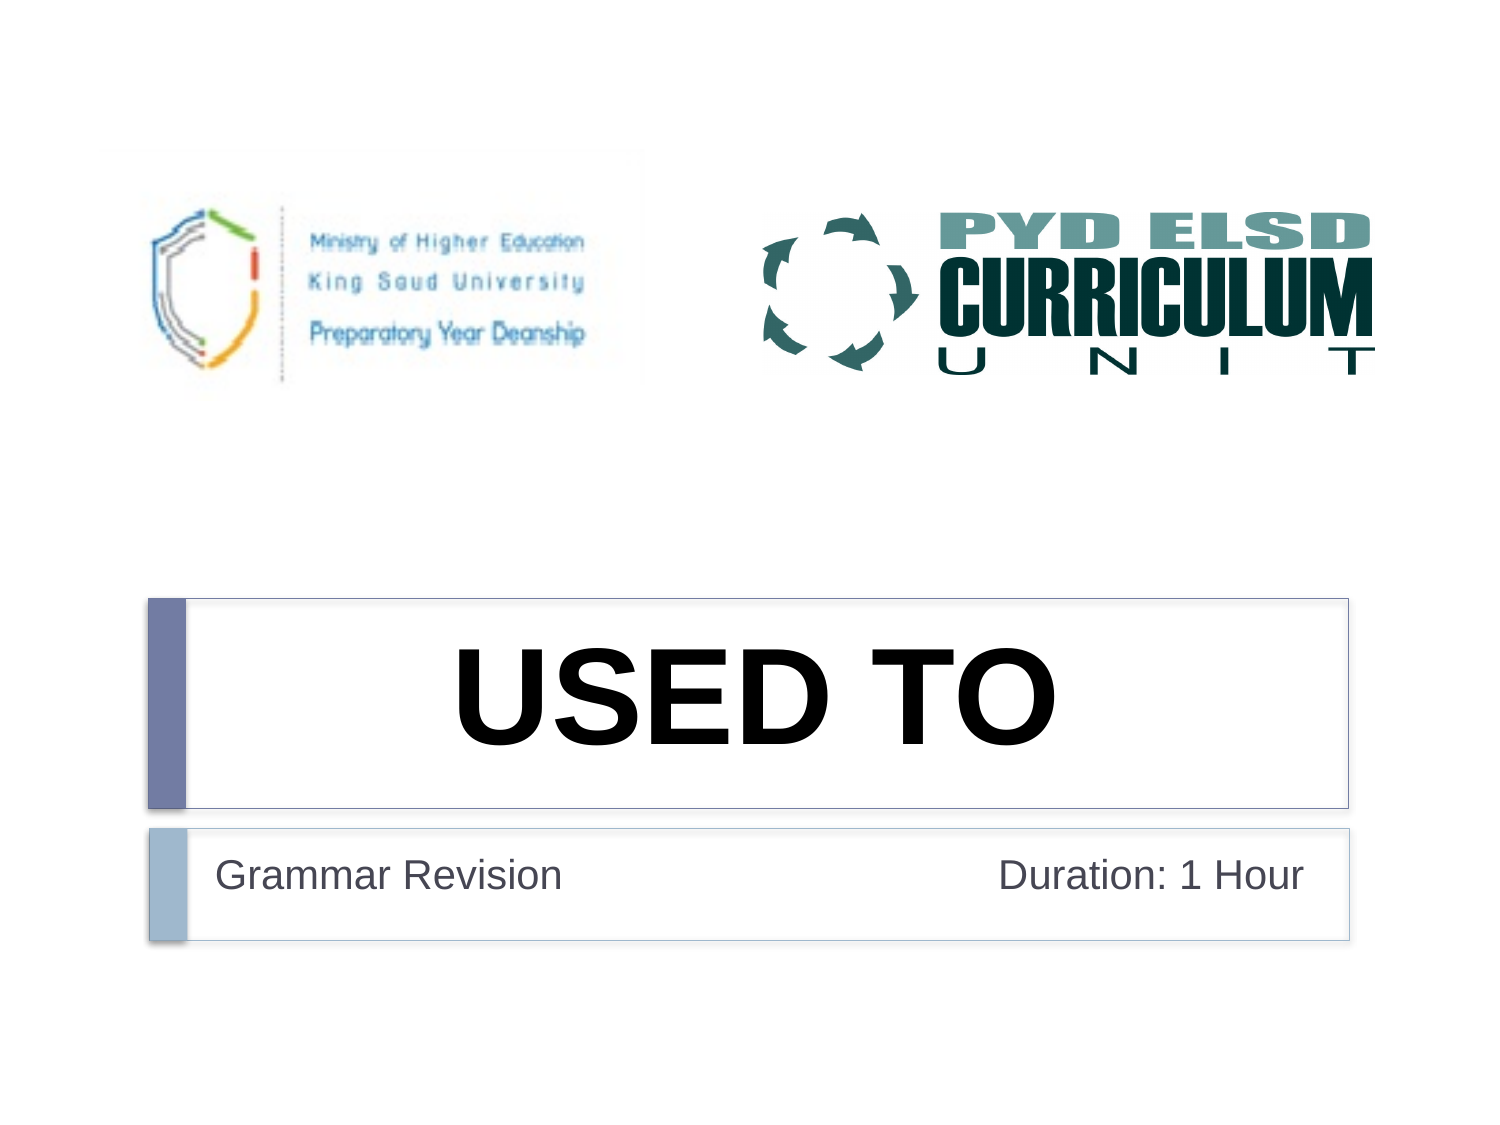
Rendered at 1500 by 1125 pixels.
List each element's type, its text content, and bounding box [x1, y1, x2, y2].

title USED TO [150, 600, 1363, 800]
picture [99, 149, 651, 401]
picture [762, 212, 1376, 376]
subtitle Grammar Revision Duration: 1 Hour [200, 840, 1325, 929]
